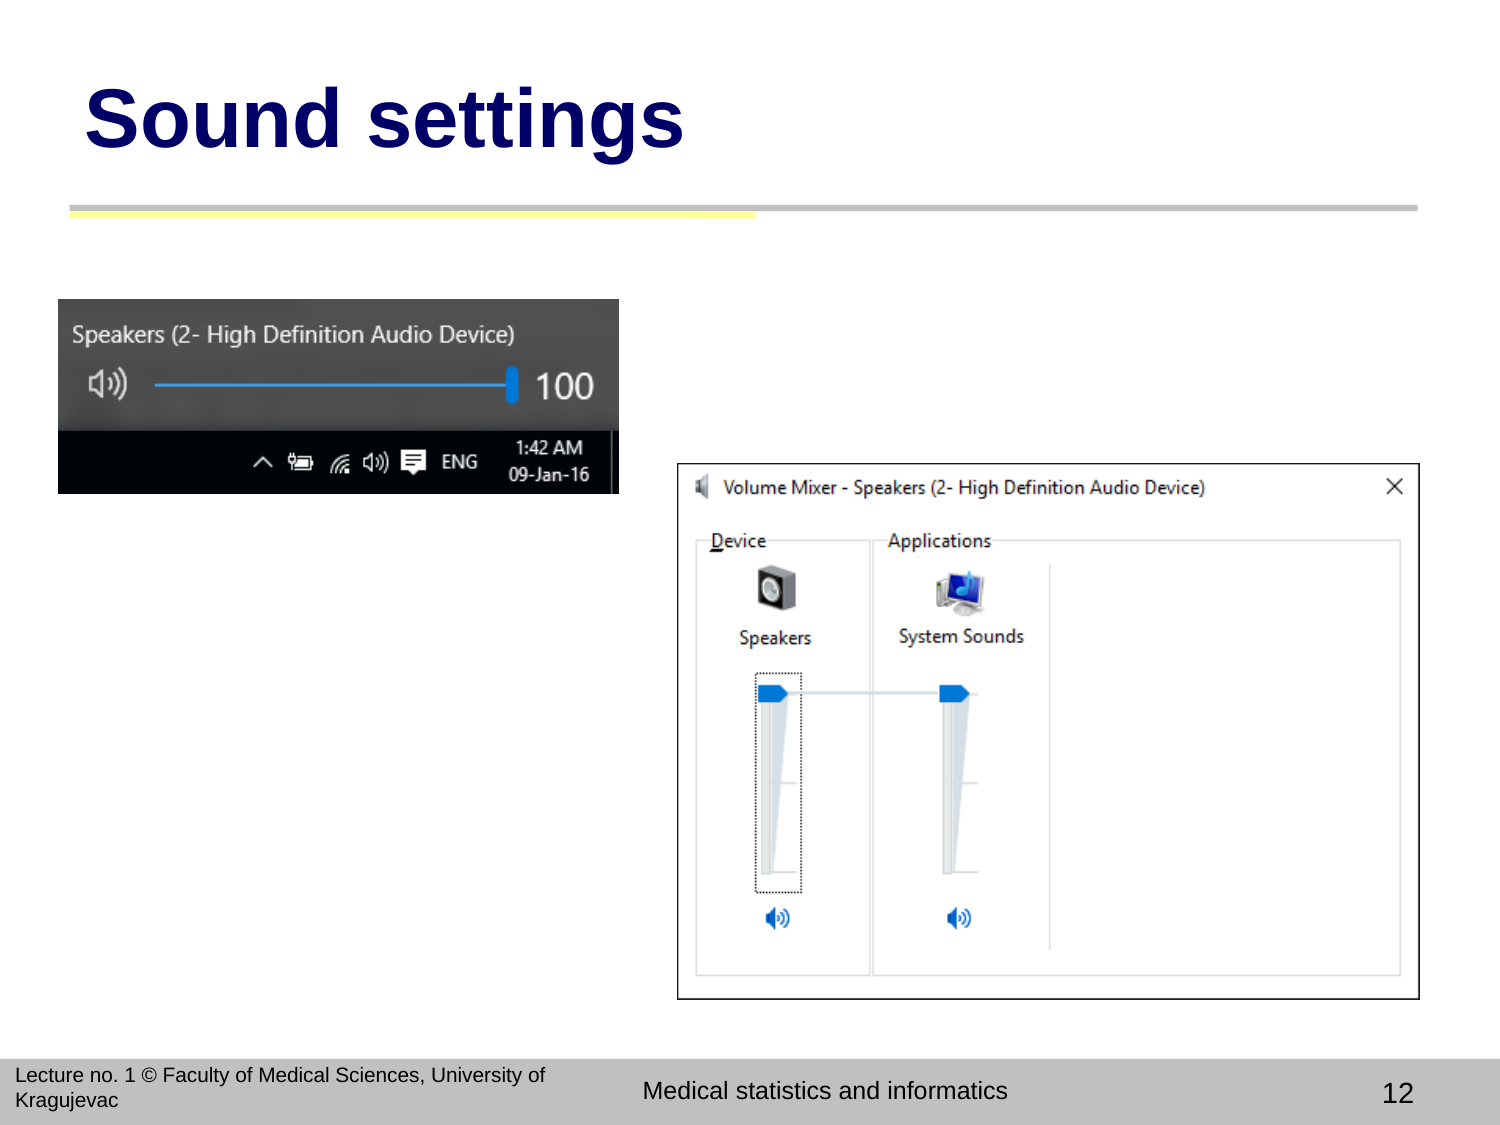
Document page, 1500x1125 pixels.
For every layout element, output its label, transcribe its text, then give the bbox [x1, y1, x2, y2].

footer Medical statistics and informatics [512, 1066, 1140, 1125]
slide_number Lecture no. 1 © Faculty of Medical Sciences, University of Kragujevac [0, 1053, 624, 1108]
title Sound settings [69, 19, 1426, 208]
slide_number 12 [1161, 1066, 1430, 1125]
picture [676, 463, 1420, 1001]
picture [58, 299, 619, 494]
